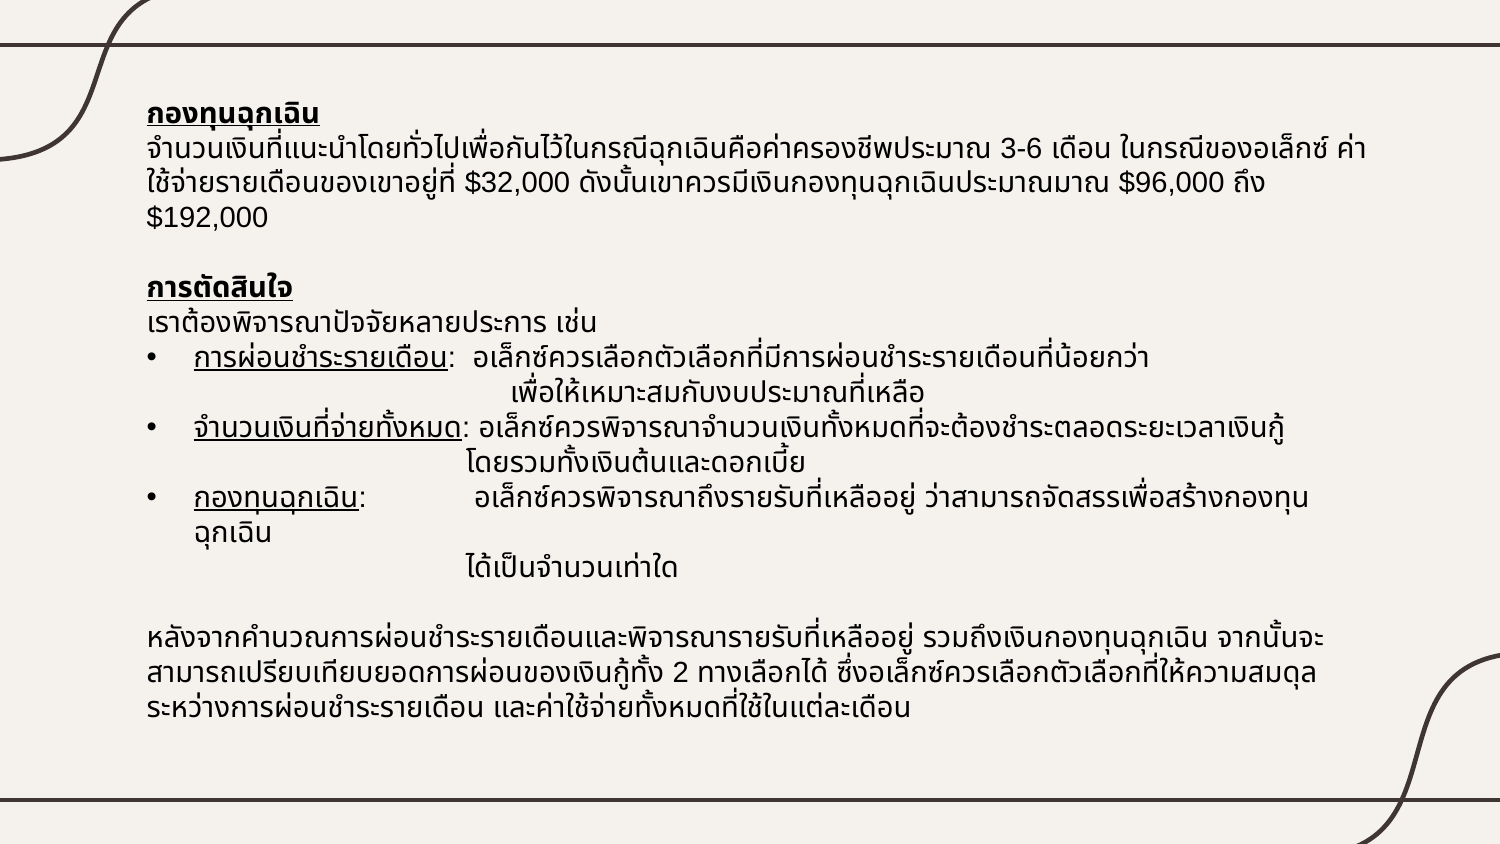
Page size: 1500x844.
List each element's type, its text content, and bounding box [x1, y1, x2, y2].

text_box กองทุนฉุกเฉิน จำนวนเงินที่แนะนำโดยทั่วไปเพื่อกันไว้ในกรณีฉุกเฉินคือค่าครองชีพประมาณ 3-6 เดือน ในกรณีของอเล็กซ์ ค่าใช้จ่ายรายเดือนของเขาอยู่ที่ $32,000 ดังนั้นเขาควรมีเงินกองทุนฉุกเฉินประมาณมาณ $96,000 ถึง $192,000 การตัดสินใจ เราต้องพิจารณาปัจจัยหลายประการ เช่น การผ่อนชำระรายเดือน: อเล็กซ์ควรเลือกตัวเลือกที่มีการผ่อนชำระรายเดือนที่น้อยกว่า เพื่อให้เหมาะสมกับงบประมาณที่เหลือ จำนวนเงินที่จ่ายทั้งหมด: อเล็กซ์ควรพิจารณาจำนวนเงินทั้งหมดที่จะต้องชำระตลอดระยะเวลาเงินกู้ โดยรวมทั้งเงินต้นและดอกเบี้ย กองทุนฉุกเฉิน: อเล็กซ์ควรพิจารณาถึงรายรับที่เหลืออยู่ ว่าสามารถจัดสรรเพื่อสร้างกองทุนฉุกเฉิน ได้เป็นจำนวนเท่าใด หลังจากคำนวณการผ่อนชำระรายเดือนและพิจารณารายรับที่เหลืออยู่ รวมถึงเงินกองทุนฉุกเฉิน จากนั้นจะสามารถเปรียบเทียบยอดการผ่อนของเงินกู้ทั้ง 2 ทางเลือกได้ ซึ่งอเล็กซ์ควรเลือกตัวเลือกที่ให้ความสมดุลระหว่างการผ่อนชำระรายเดือน และค่าใช้จ่ายทั้งหมดที่ใช้ในแต่ละเดือน [131, 86, 1390, 766]
